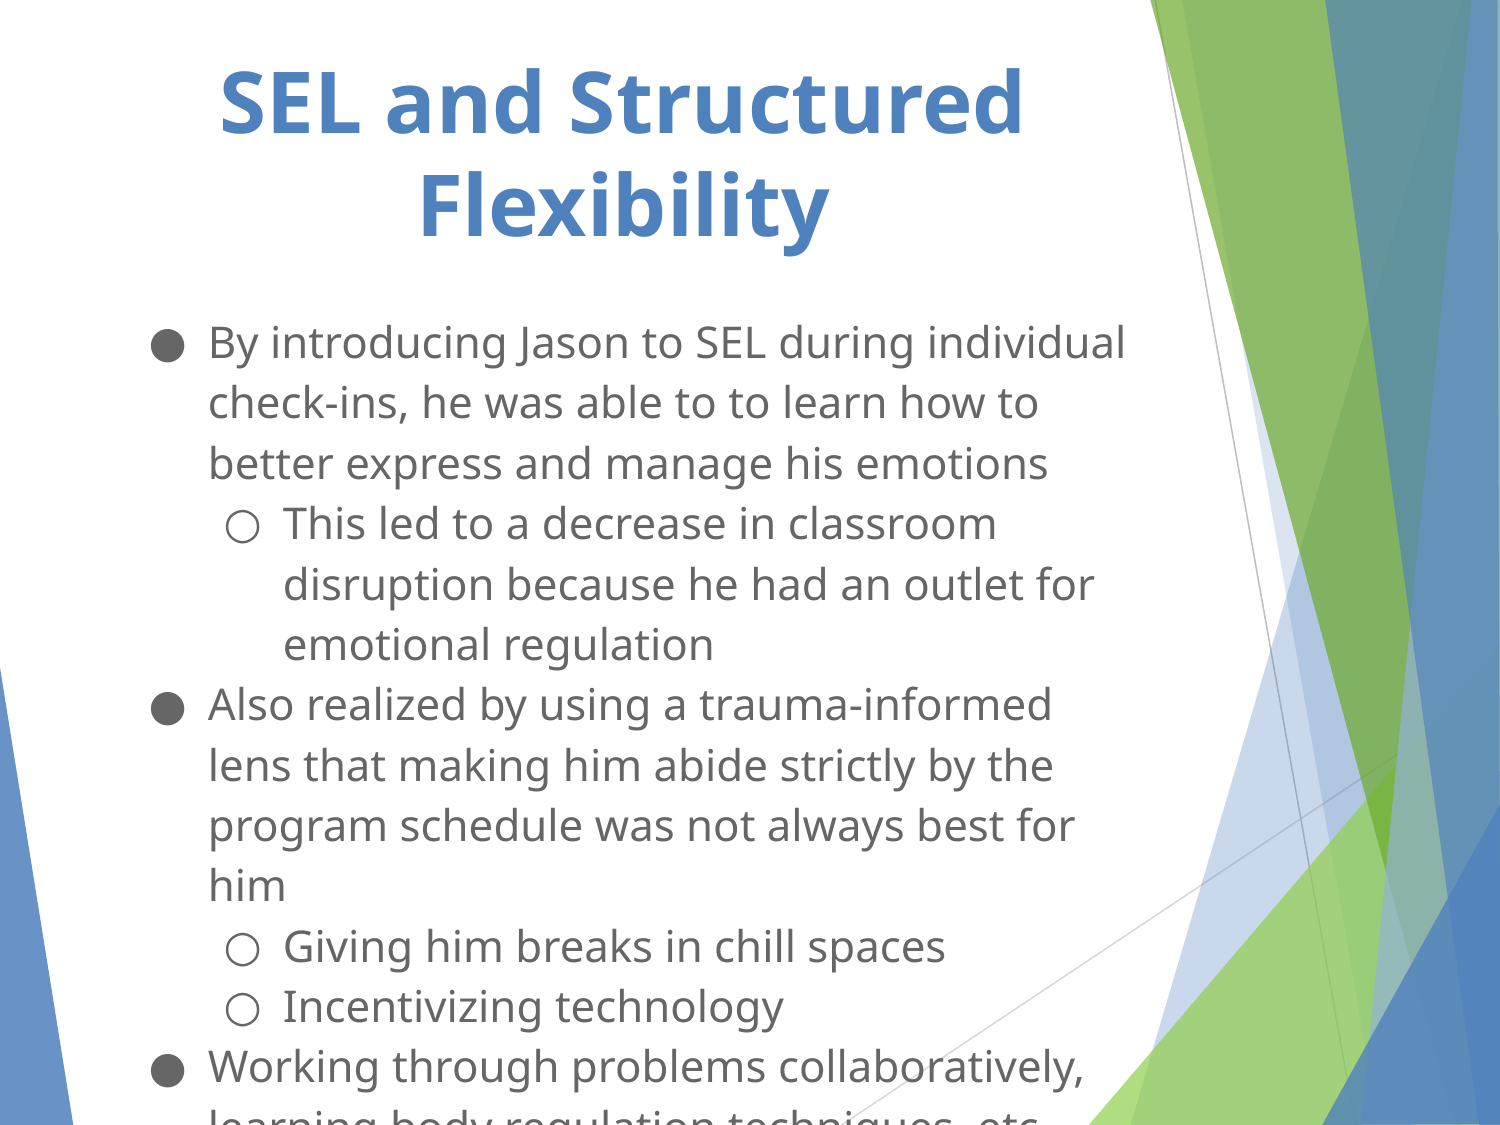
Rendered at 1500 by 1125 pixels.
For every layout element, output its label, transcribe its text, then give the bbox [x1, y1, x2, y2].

list By introducing Jason to SEL during individual check-ins, he was able to to learn how to better express and manage his emotions This led to a decrease in classroom disruption because he had an outlet for emotional regulation Also realized by using a trauma-informed lens that making him abide strictly by the program schedule was not always best for him Giving him breaks in chill spaces Incentivizing technology Working through problems collaboratively, learning body regulation techniques, etc. [117, 299, 1164, 1089]
title SEL and Structured Flexibility [16, 18, 1231, 261]
